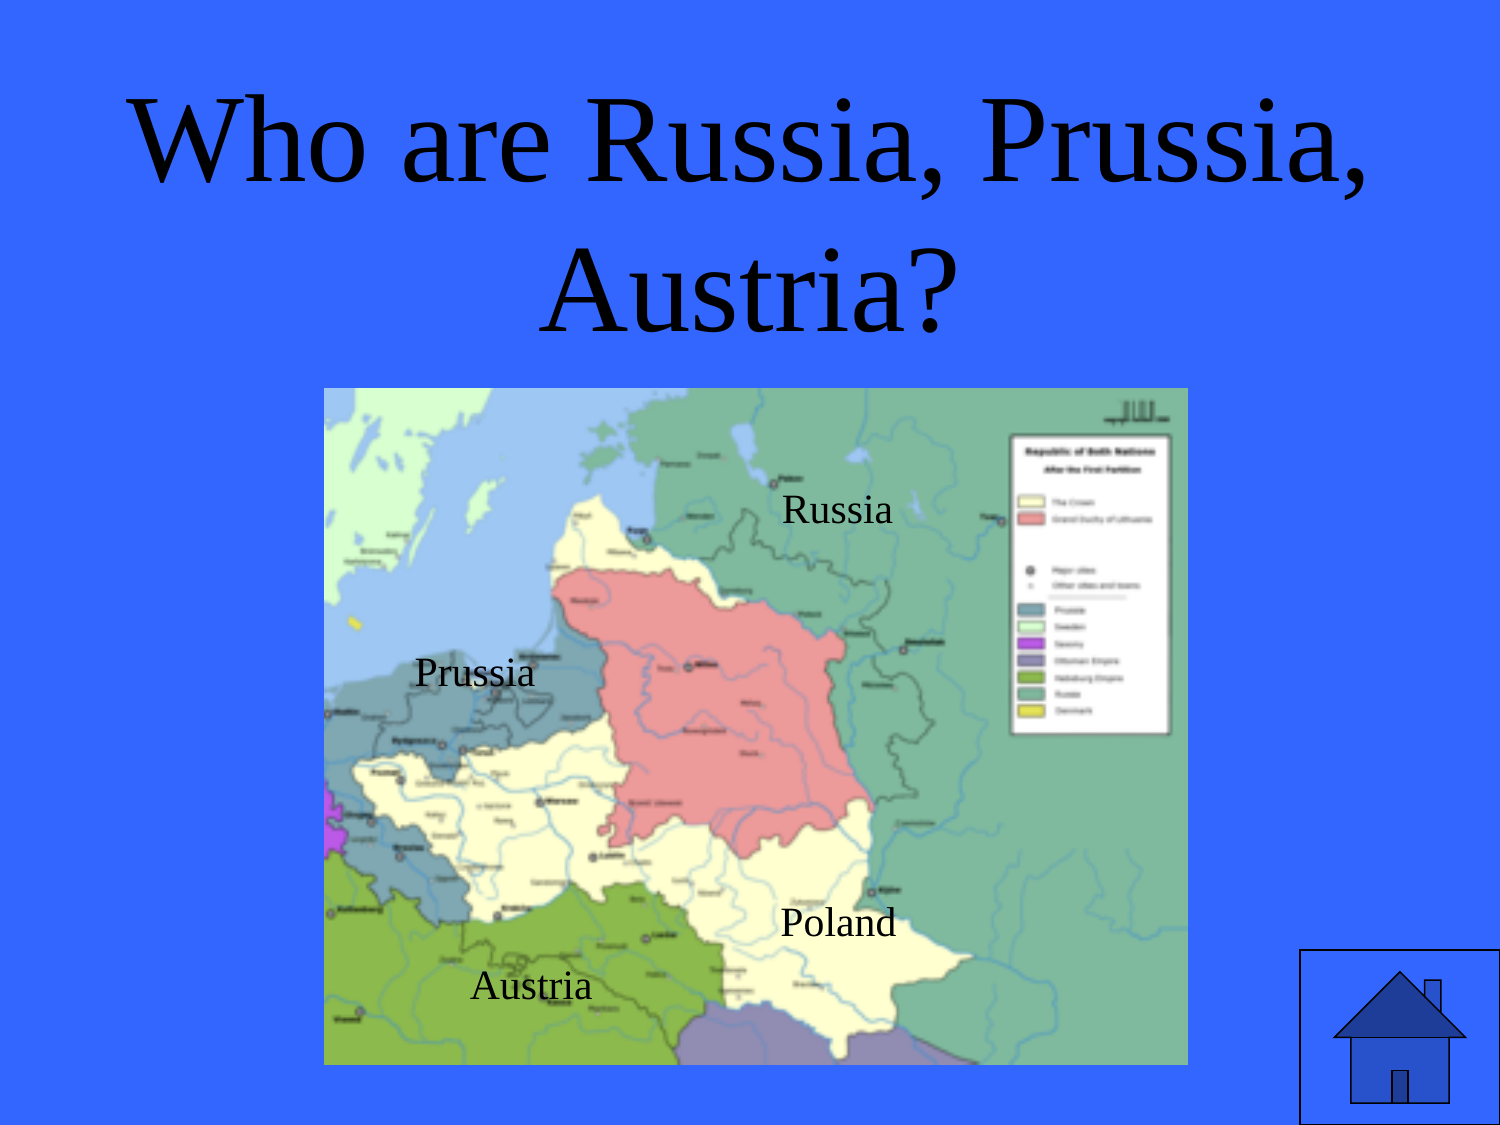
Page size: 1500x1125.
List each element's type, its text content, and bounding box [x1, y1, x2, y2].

text_box [1299, 950, 1500, 1125]
picture [324, 388, 1188, 1065]
title Who are Russia, Prussia, Austria? [99, 37, 1400, 375]
